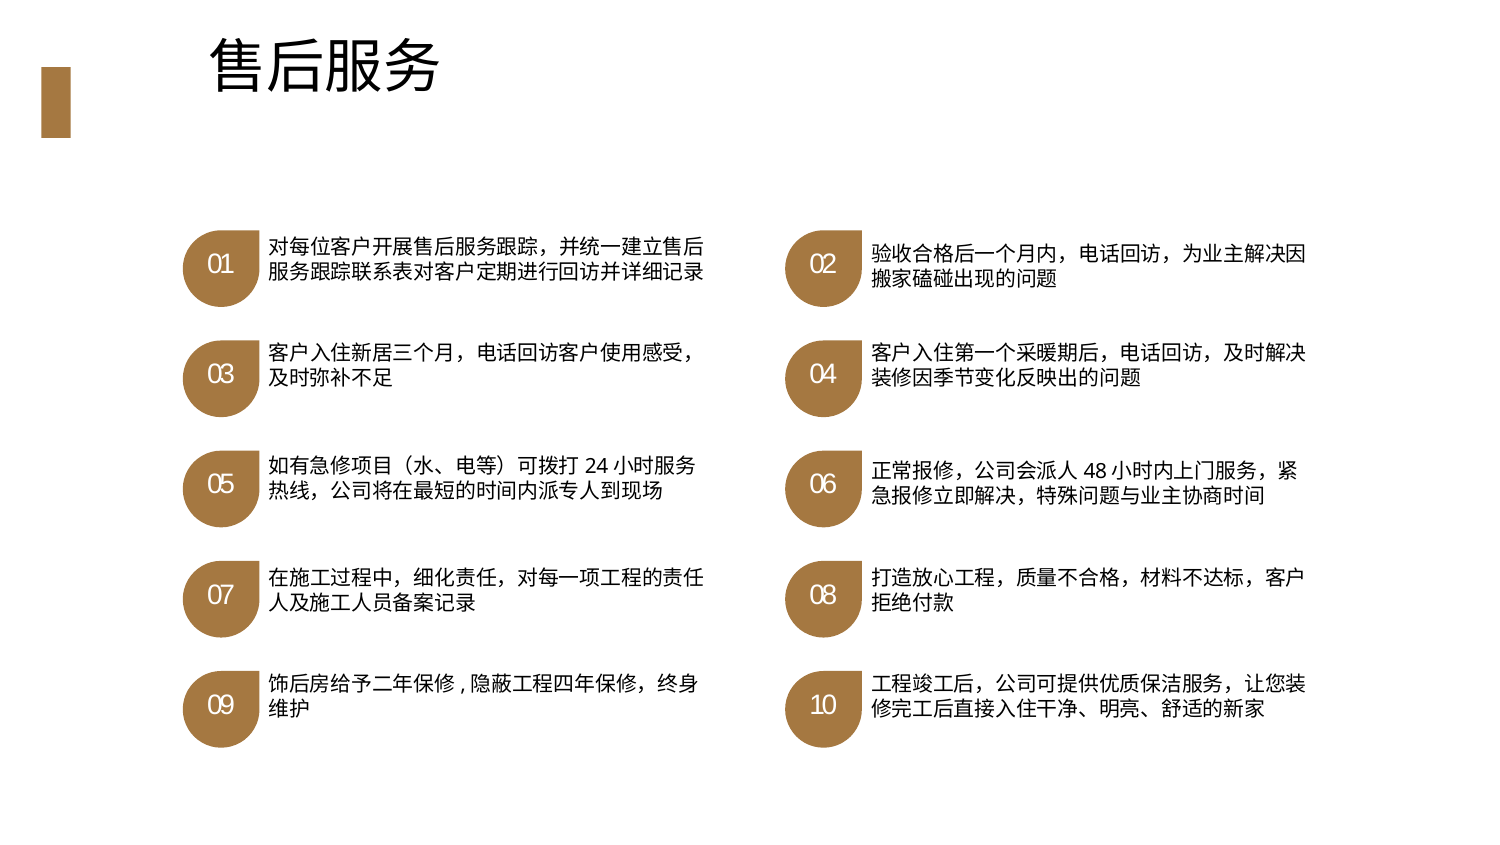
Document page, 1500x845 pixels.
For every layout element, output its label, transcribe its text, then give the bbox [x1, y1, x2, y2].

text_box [785, 450, 1329, 528]
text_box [785, 230, 1329, 307]
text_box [182, 226, 727, 307]
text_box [182, 332, 727, 418]
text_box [785, 557, 1329, 638]
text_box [182, 557, 727, 638]
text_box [785, 663, 1329, 748]
text_box 售后服务 [193, 21, 718, 107]
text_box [182, 445, 727, 528]
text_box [785, 332, 1329, 418]
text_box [182, 663, 727, 748]
